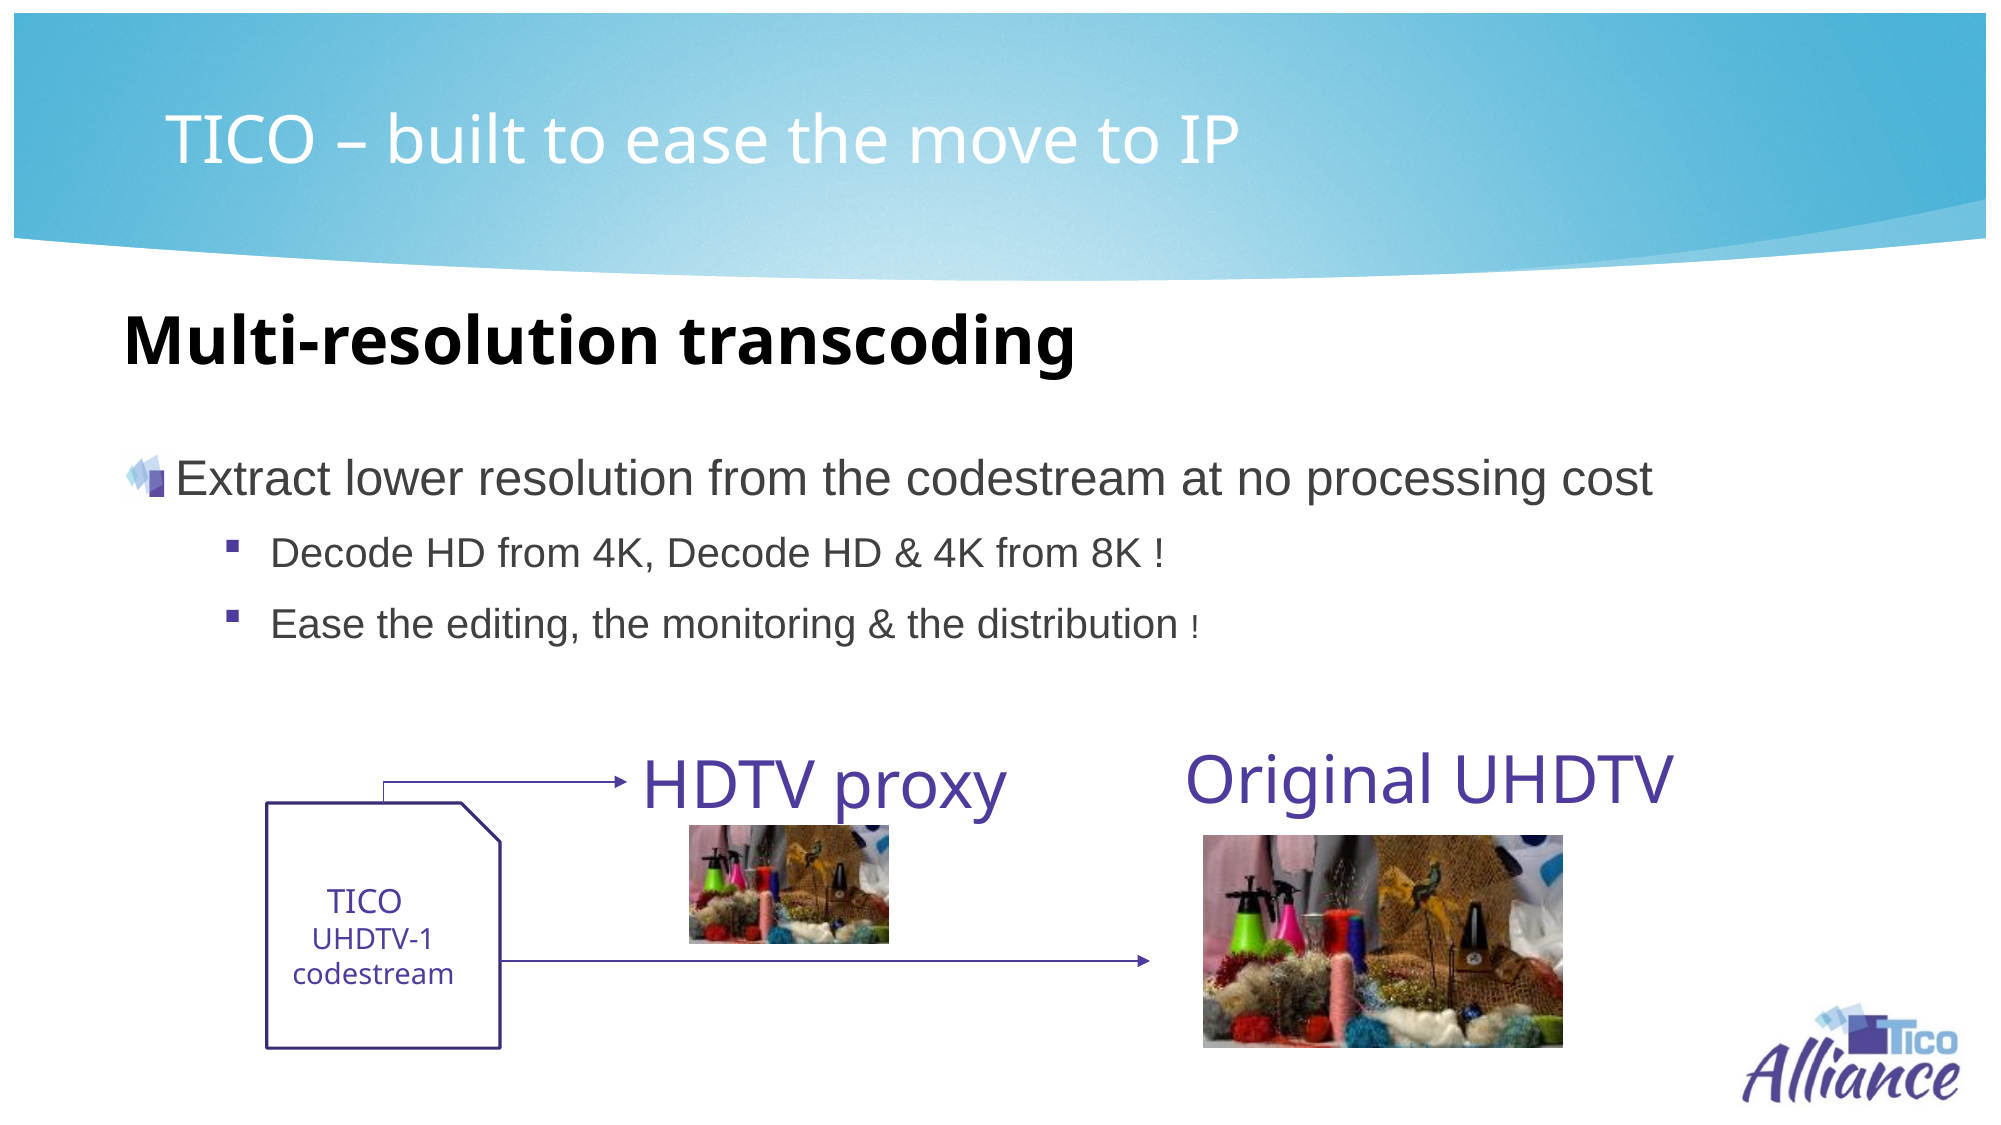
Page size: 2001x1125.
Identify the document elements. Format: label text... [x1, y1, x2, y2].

text_box TICO – built to ease the move to IP [150, 89, 1495, 184]
title Multi-resolution transcoding [108, 279, 1827, 396]
list Extract lower resolution from the codestream at no processing cost Decode HD from 4K, Decode HD & 4K from 8K ! Ease the editing, the monitoring & the distribution ! [108, 437, 1845, 712]
picture [122, 448, 176, 502]
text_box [266, 729, 1689, 1049]
picture [1729, 995, 1971, 1107]
